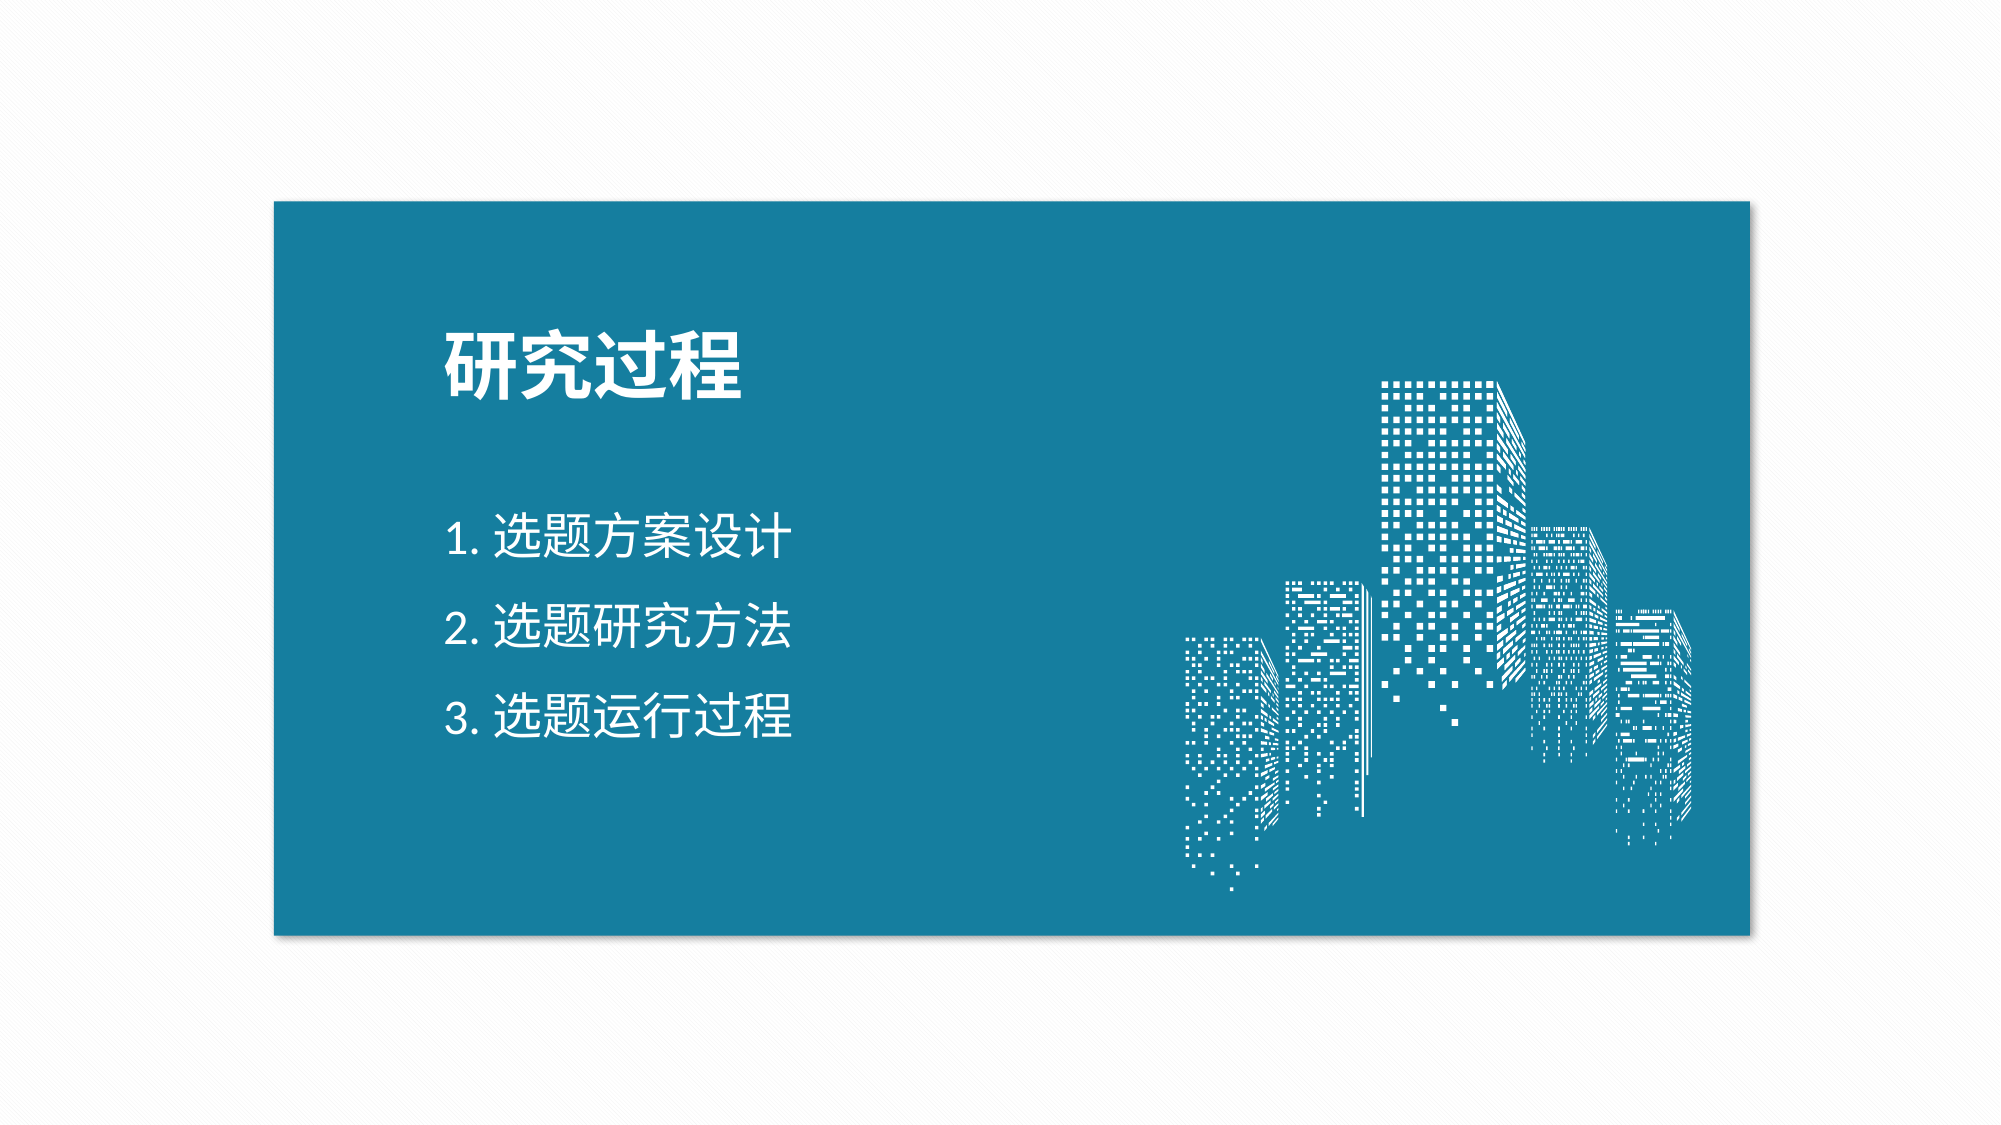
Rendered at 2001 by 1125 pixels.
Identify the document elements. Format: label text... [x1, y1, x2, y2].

text_box 1.选题方案设计 2.选题研究方法 3.选题运行过程 [428, 466, 912, 752]
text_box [1185, 381, 1692, 892]
text_box [273, 200, 1751, 937]
text_box 研究过程 [428, 310, 826, 416]
